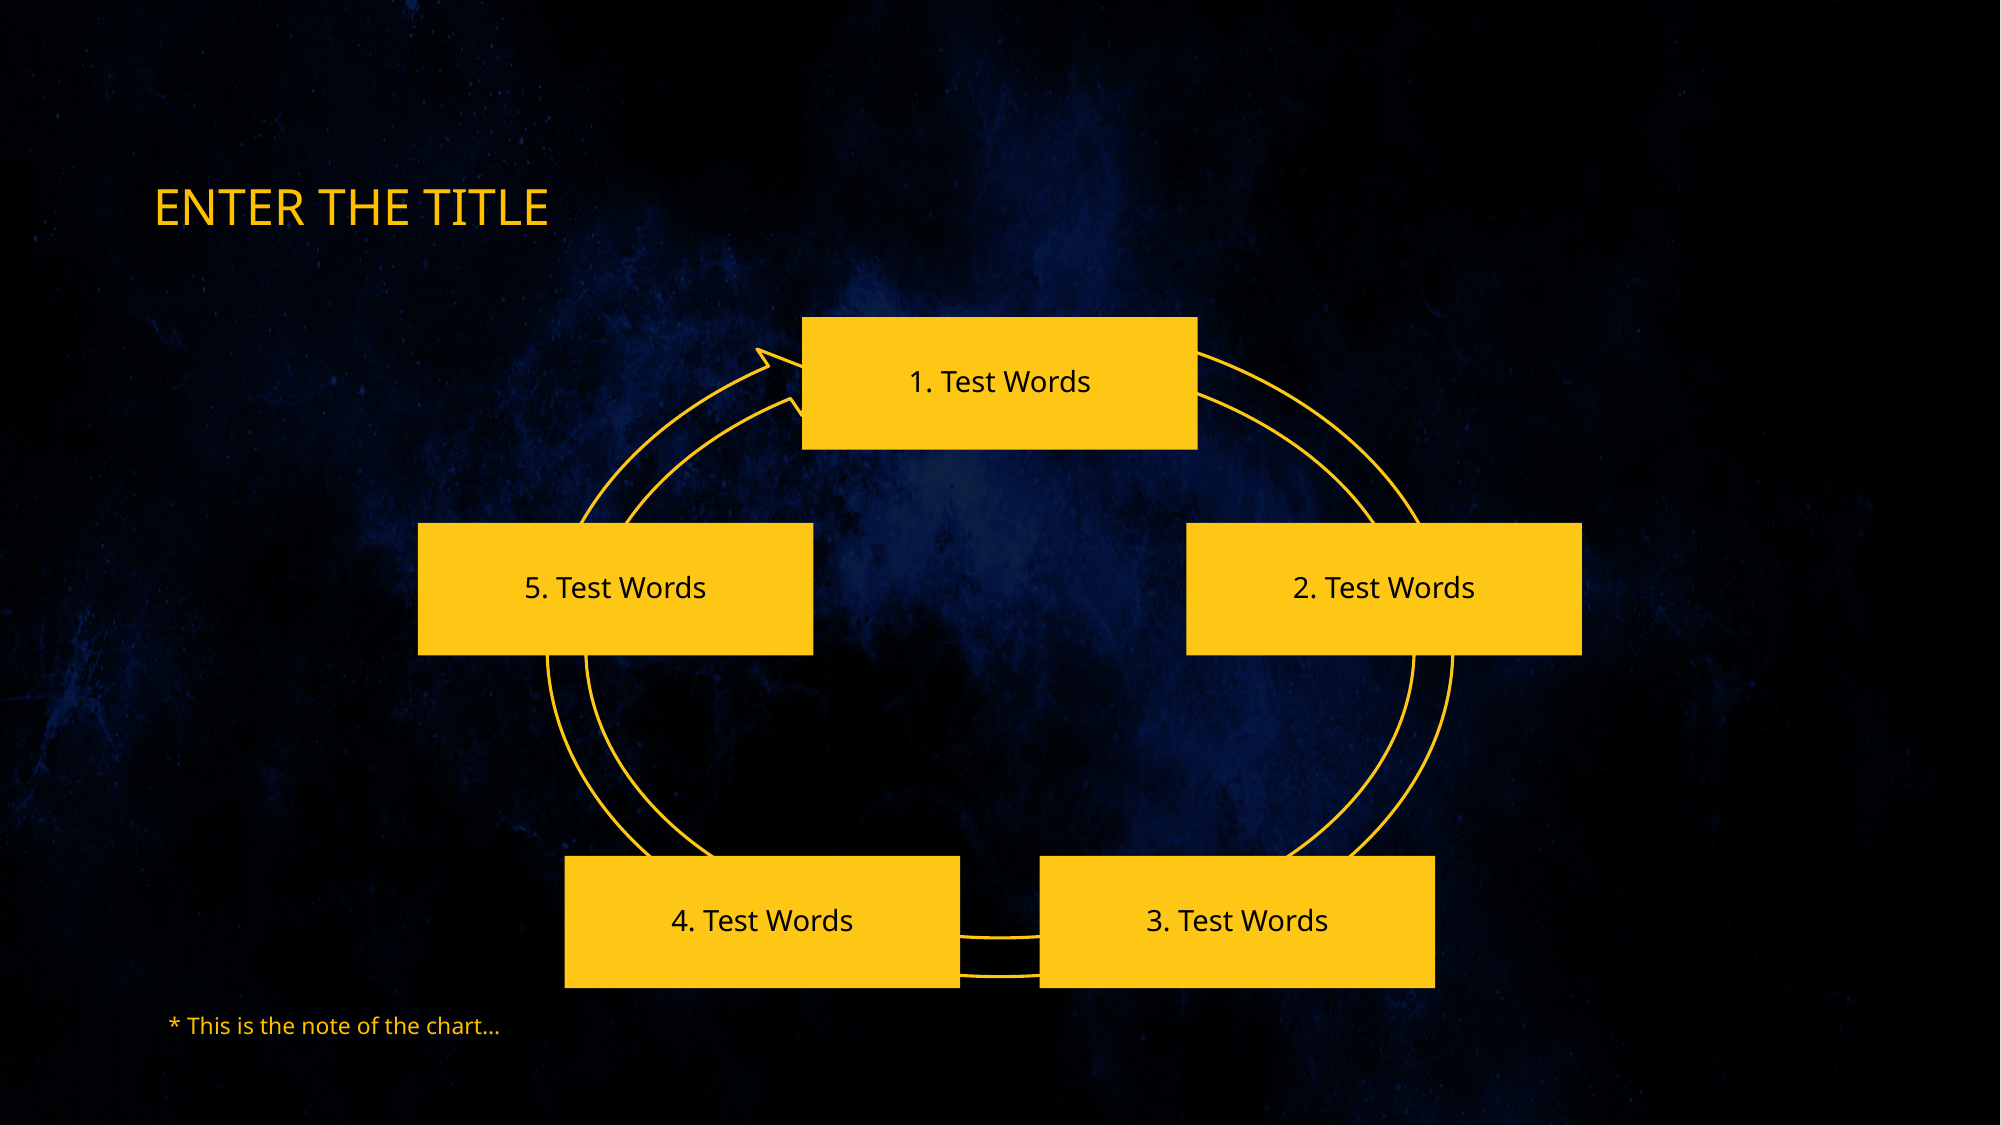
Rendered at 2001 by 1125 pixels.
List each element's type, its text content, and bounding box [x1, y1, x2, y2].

text_box * This is the note of the chart… [153, 1003, 516, 1047]
text_box ENTER THE TITLE [138, 167, 566, 243]
picture [0, 0, 2001, 1125]
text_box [417, 298, 1583, 998]
